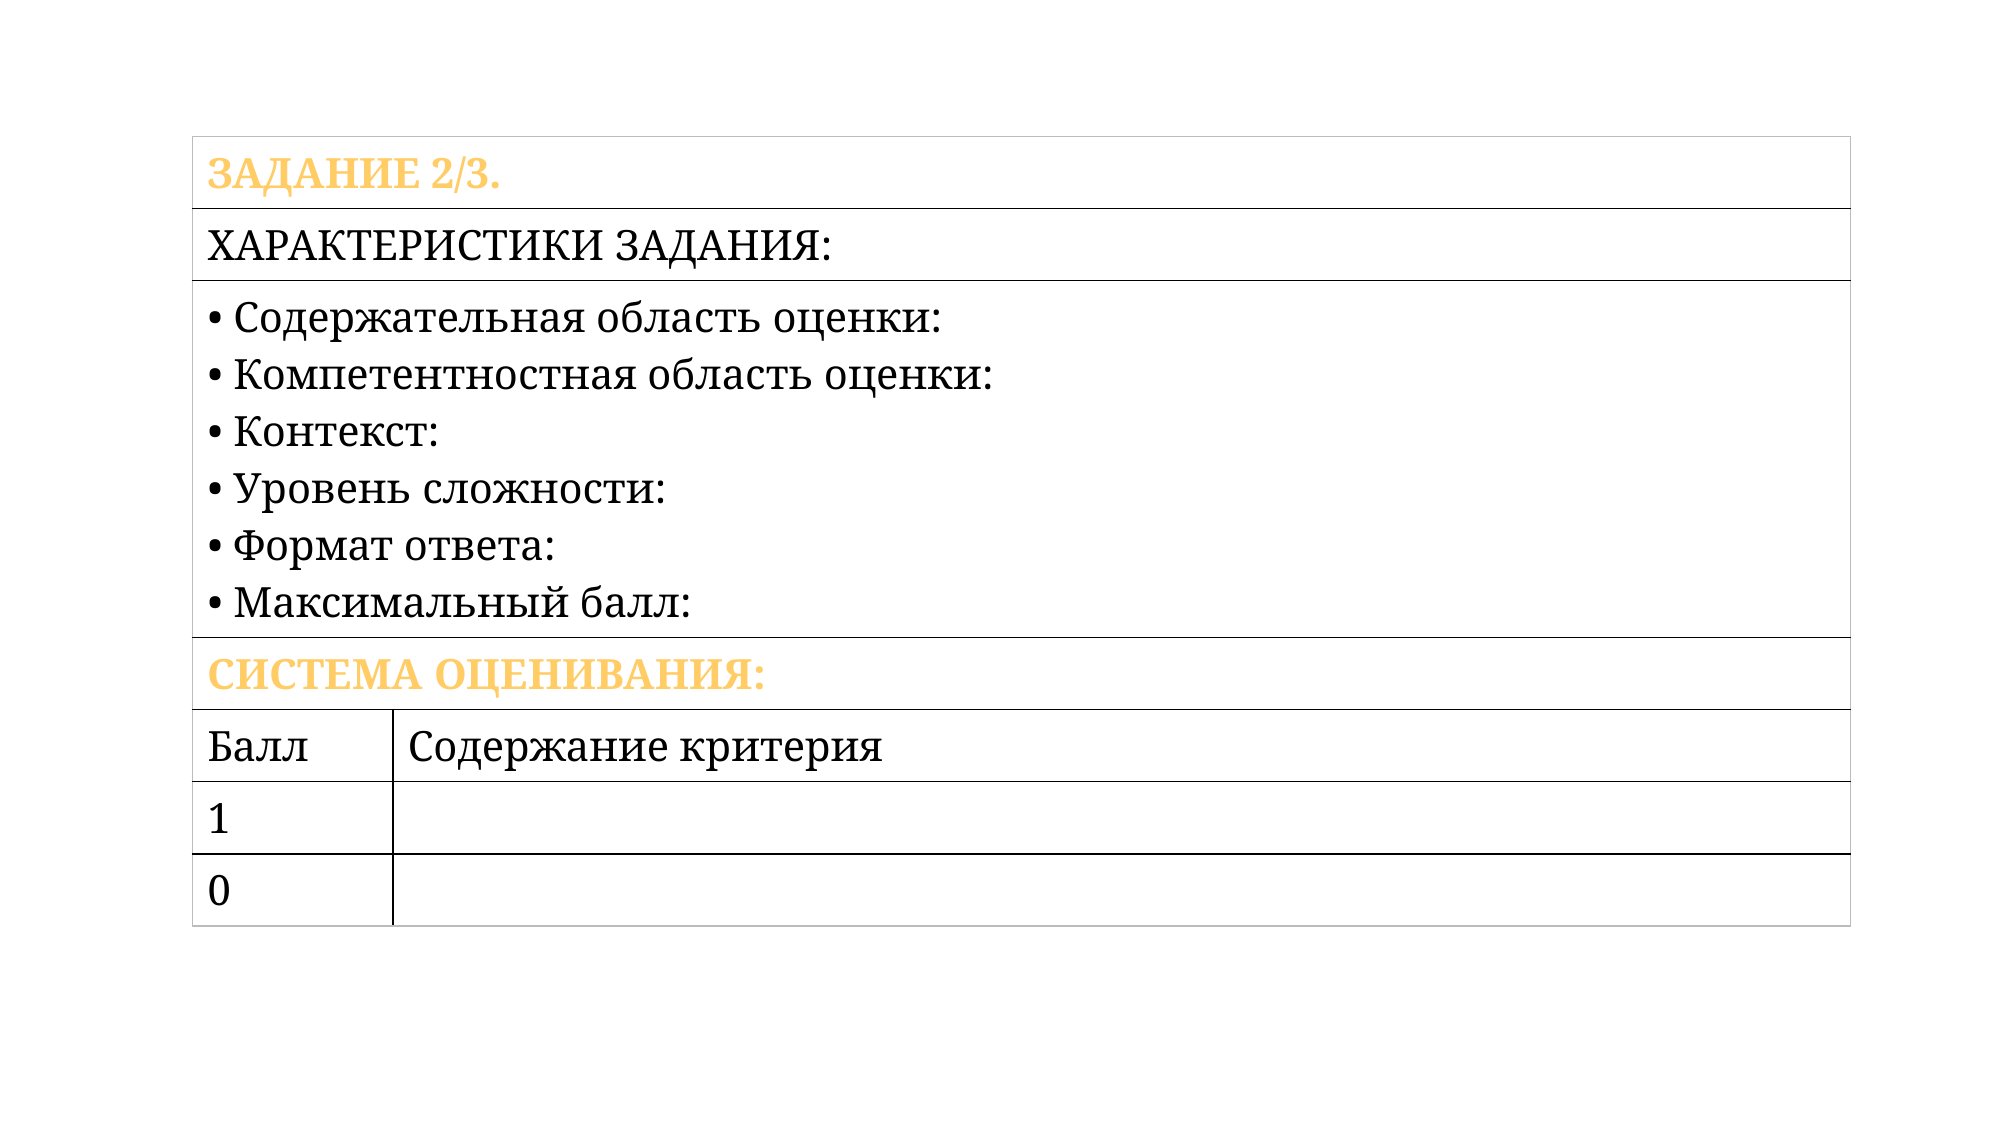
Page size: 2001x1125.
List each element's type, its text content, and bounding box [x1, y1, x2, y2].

table_cell Балл [193, 710, 392, 781]
table_cell 1 [193, 782, 392, 853]
table_cell СИСТЕМА ОЦЕНИВАНИЯ: [193, 638, 1850, 709]
table_cell [394, 782, 1850, 853]
table_cell [394, 855, 1850, 925]
table_cell • Содержательная область оценки: • Компетентностная область оценки: • Контекст: • Уровень сложности: • Формат ответа: • Максимальный балл: [193, 281, 1850, 637]
table_cell Содержание критерия [394, 710, 1850, 781]
table_cell 0 [193, 855, 392, 925]
table_header ЗАДАНИЕ 2/3. [193, 137, 1850, 208]
table_cell ХАРАКТЕРИСТИКИ ЗАДАНИЯ: [193, 209, 1850, 280]
